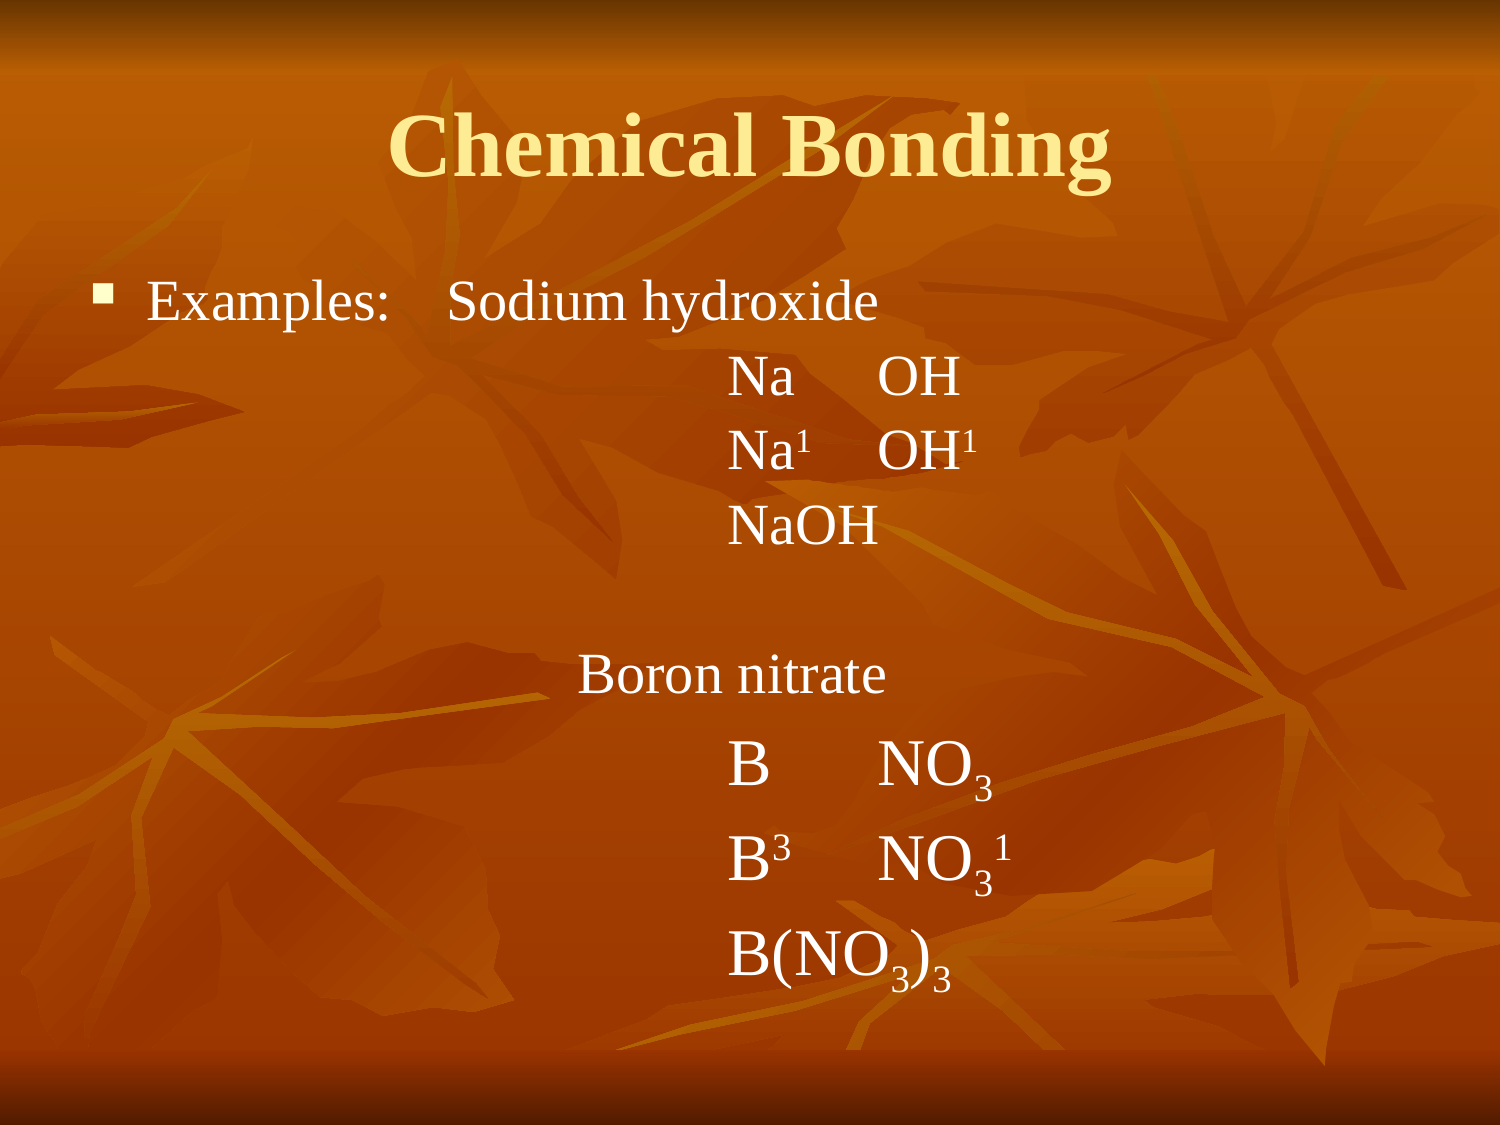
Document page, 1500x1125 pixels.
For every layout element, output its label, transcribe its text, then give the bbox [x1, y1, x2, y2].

title Chemical Bonding [74, 45, 1426, 234]
list Examples: Sodium hydroxide Na OH Na1 OH1 NaOH Boron nitrate B NO3 B3 NO31 B(NO3)3 [74, 262, 1426, 1006]
